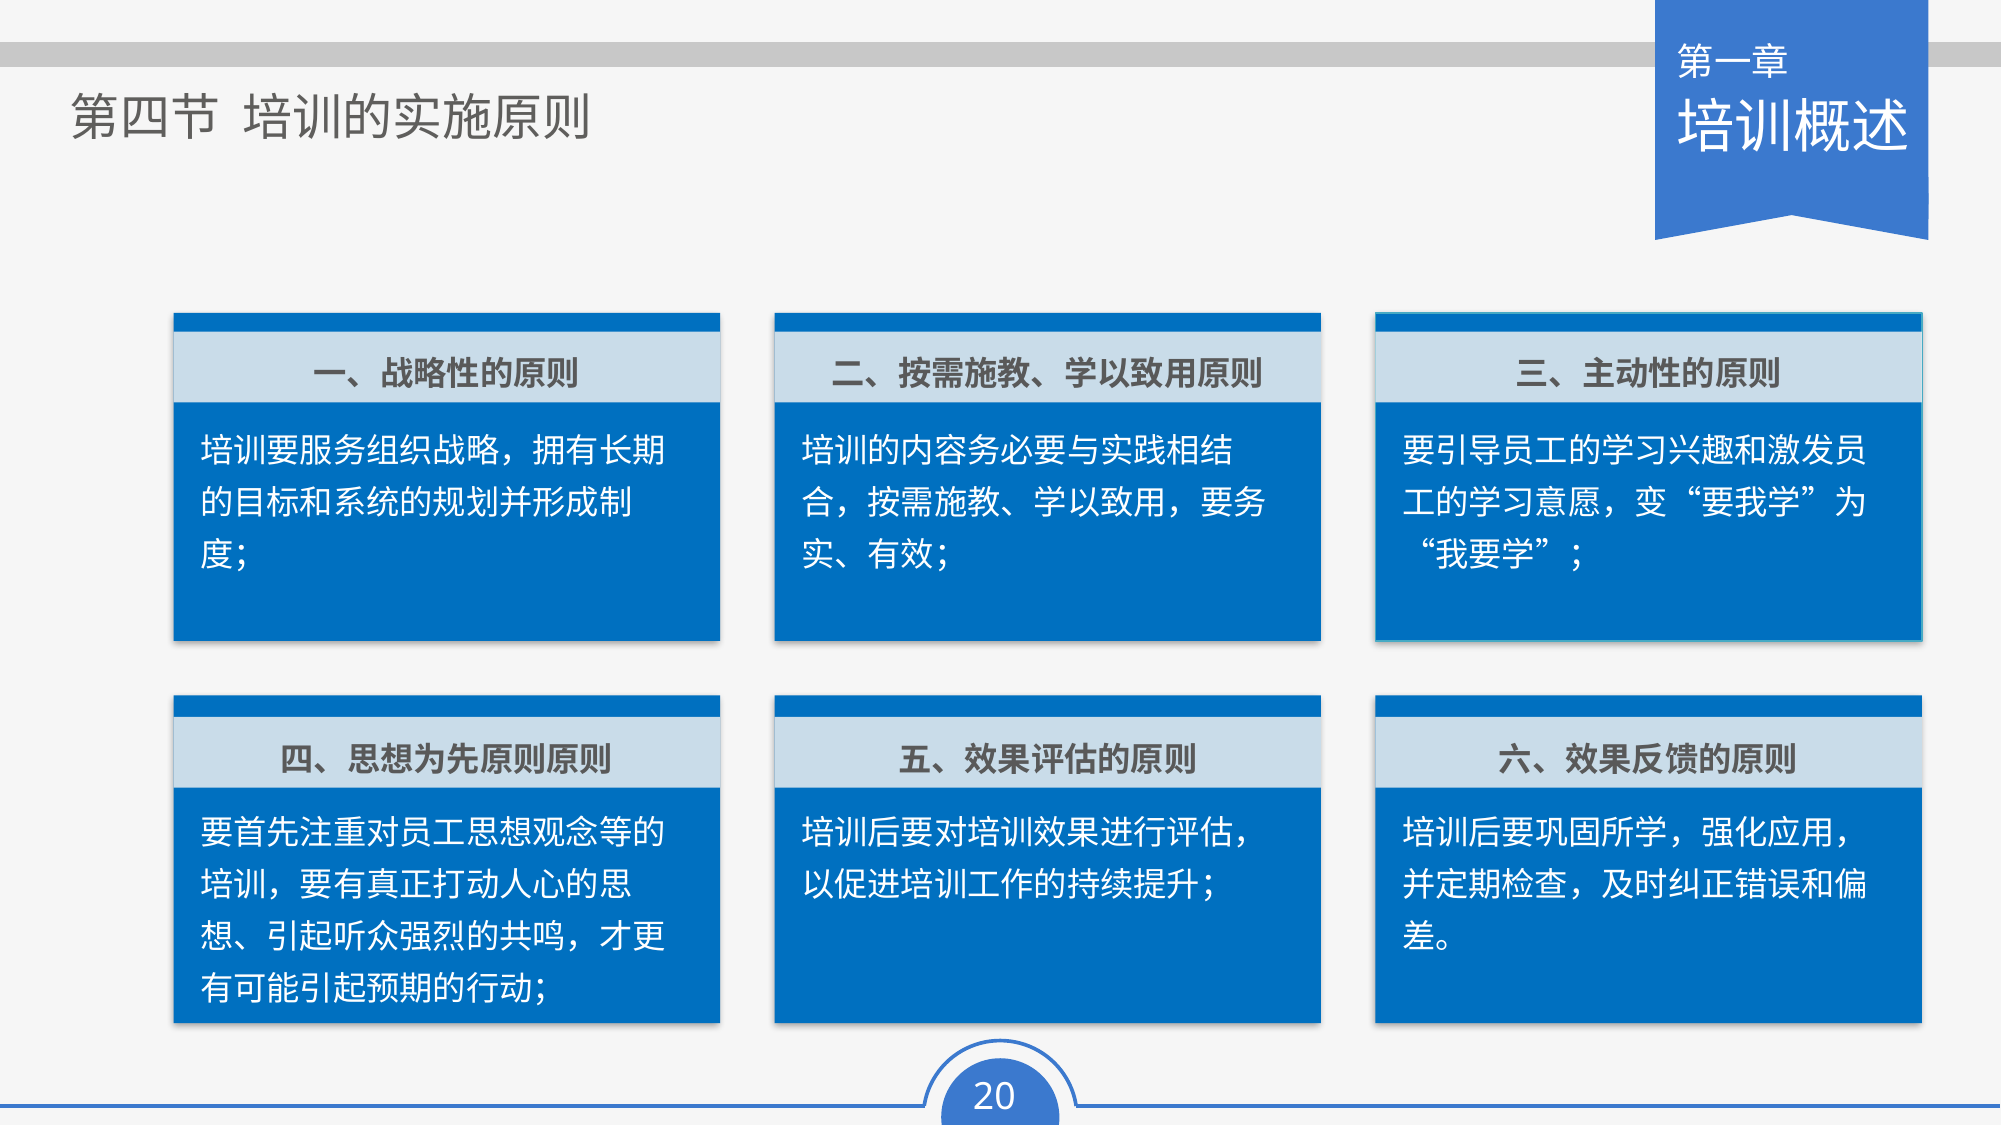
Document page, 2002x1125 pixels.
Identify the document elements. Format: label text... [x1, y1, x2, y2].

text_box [1375, 694, 1923, 1024]
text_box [1375, 312, 1923, 642]
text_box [774, 694, 1322, 1024]
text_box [774, 312, 1322, 642]
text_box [173, 694, 721, 1024]
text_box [173, 312, 721, 642]
text_box 第四节 培训的实施原则 [55, 78, 871, 153]
